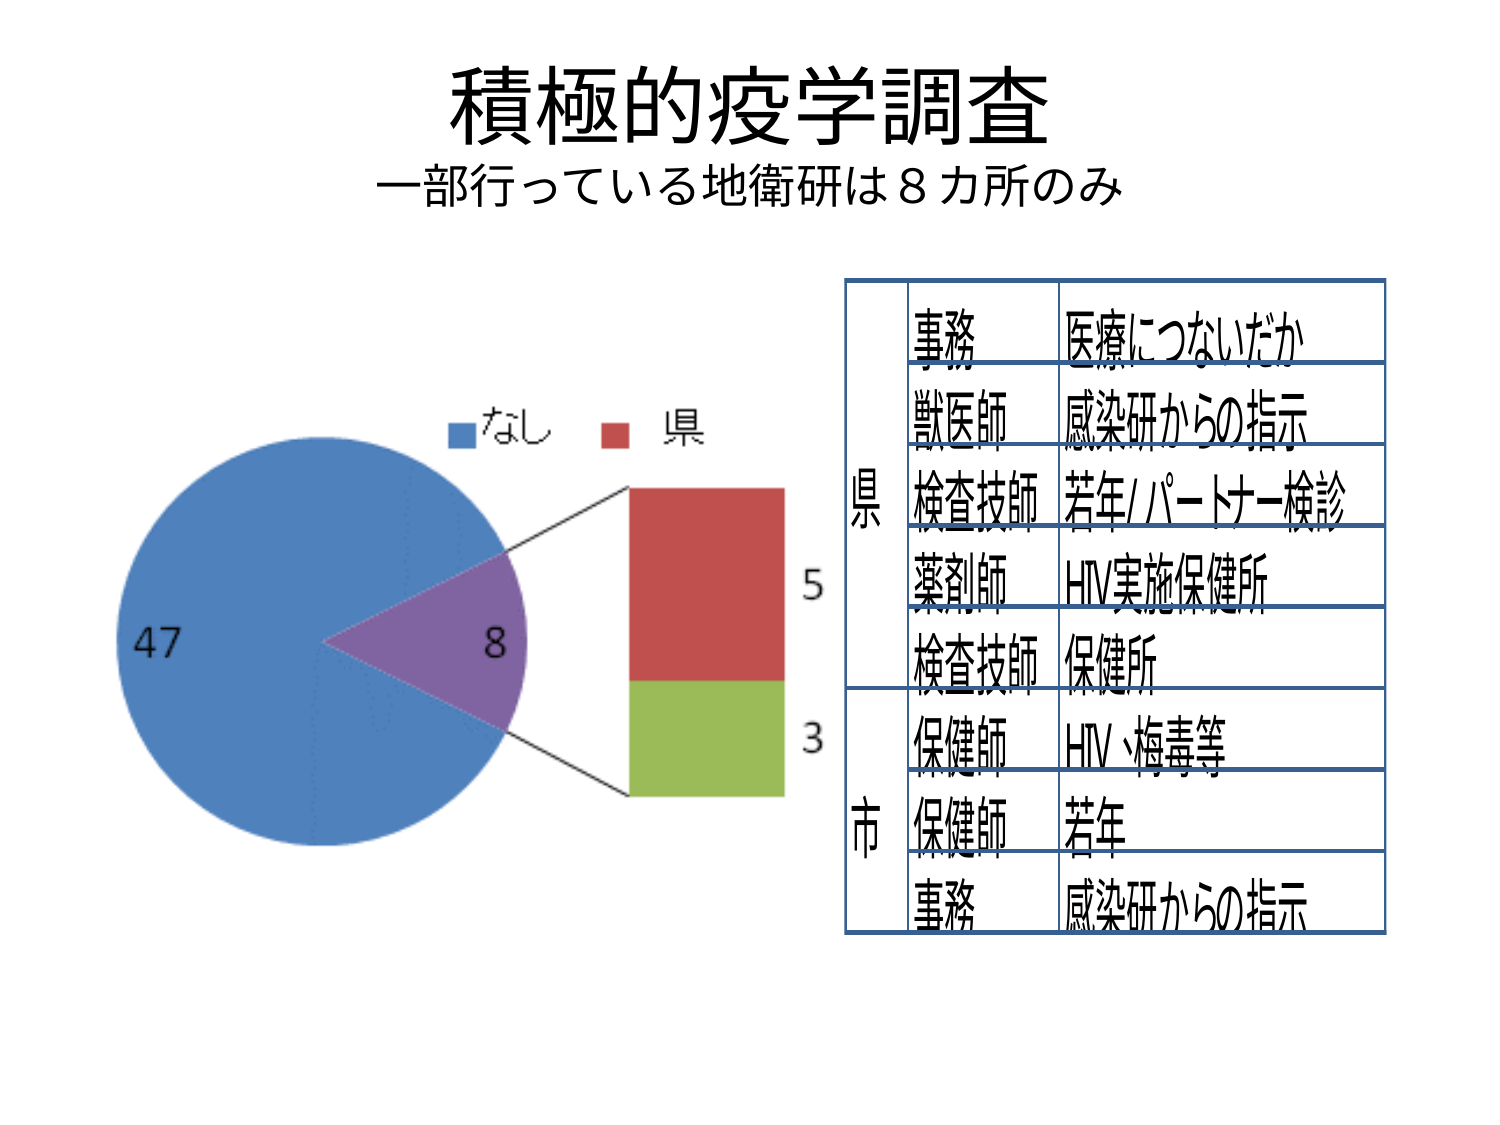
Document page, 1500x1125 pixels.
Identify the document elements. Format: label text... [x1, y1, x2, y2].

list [844, 278, 1389, 940]
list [29, 361, 839, 923]
title 積極的疫学調査 一部行っている地衛研は８カ所のみ [75, 45, 1425, 220]
